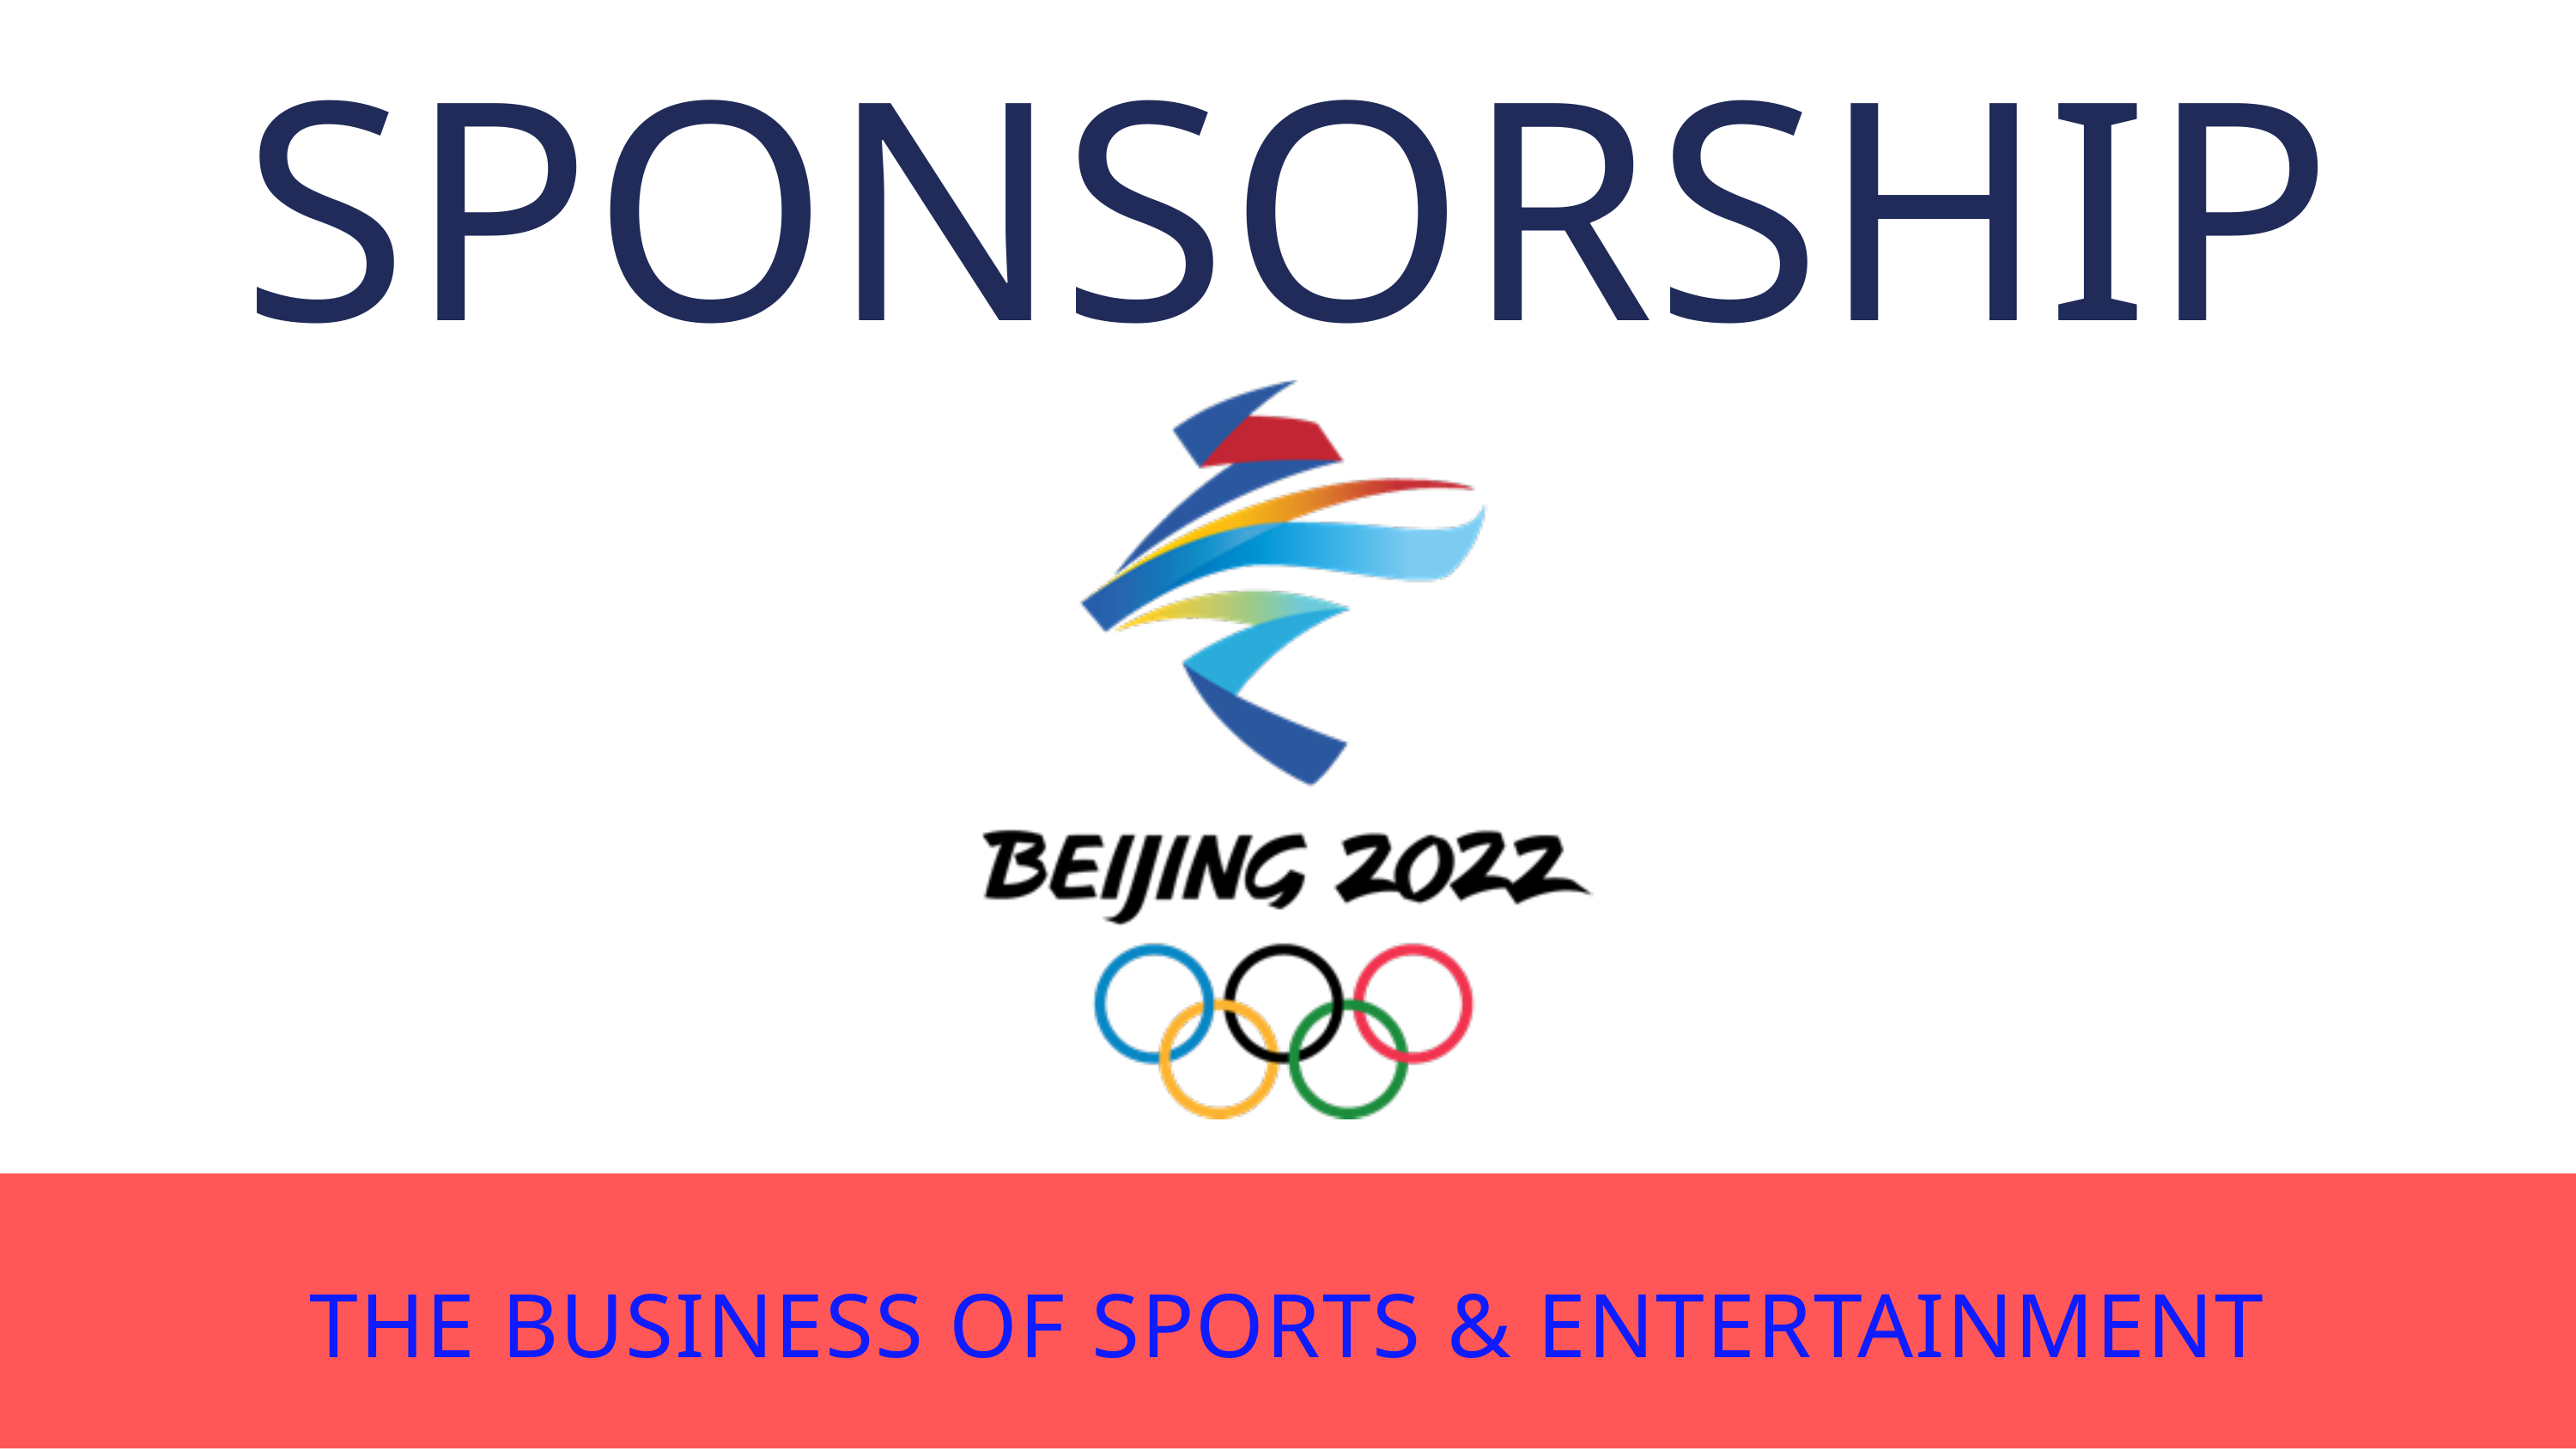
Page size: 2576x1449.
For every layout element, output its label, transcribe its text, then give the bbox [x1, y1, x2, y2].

text_box THE BUSINESS OF SPORTS & ENTERTAINMENT [191, 1252, 2385, 1375]
text_box [0, 1173, 2576, 1449]
text_box SPONSORSHIP [196, 47, 2380, 382]
picture [982, 379, 1594, 1119]
